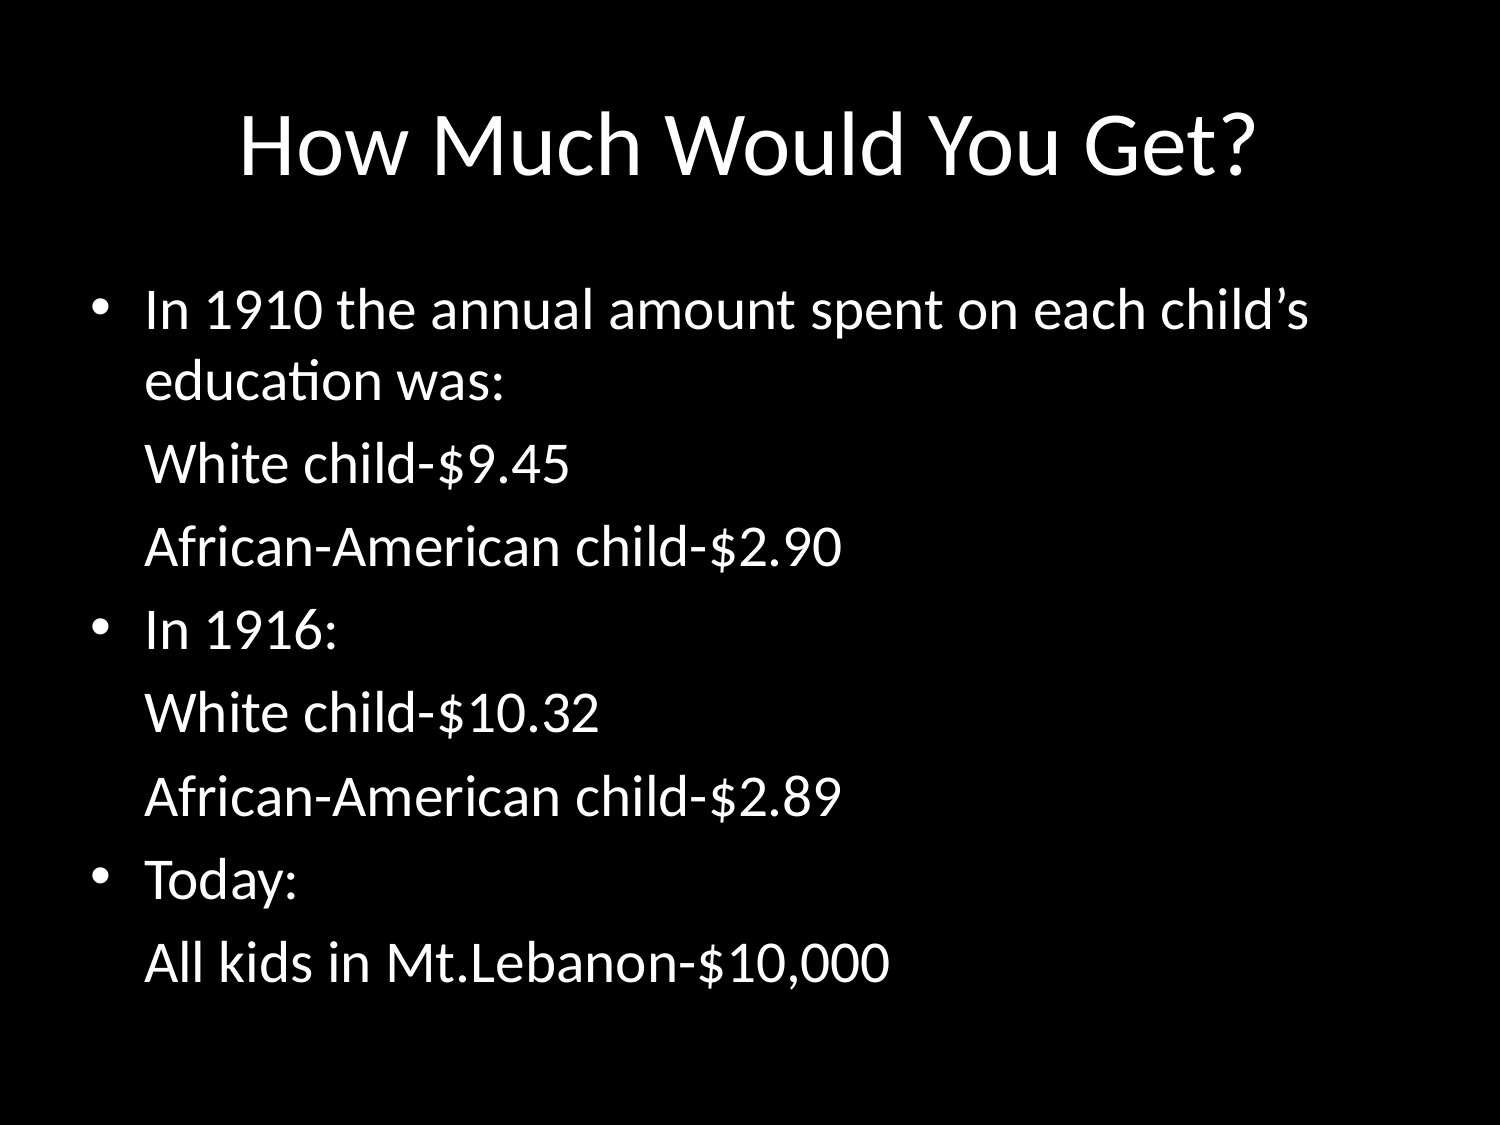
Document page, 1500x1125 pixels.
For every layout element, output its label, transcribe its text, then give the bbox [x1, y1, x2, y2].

title How Much Would You Get? [75, 45, 1425, 233]
list In 1910 the annual amount spent on each child’s education was: White child-$9.45 African-American child-$2.90 In 1916: White child-$10.32 African-American child-$2.89 Today: All kids in Mt.Lebanon-$10,000 [75, 262, 1425, 1005]
